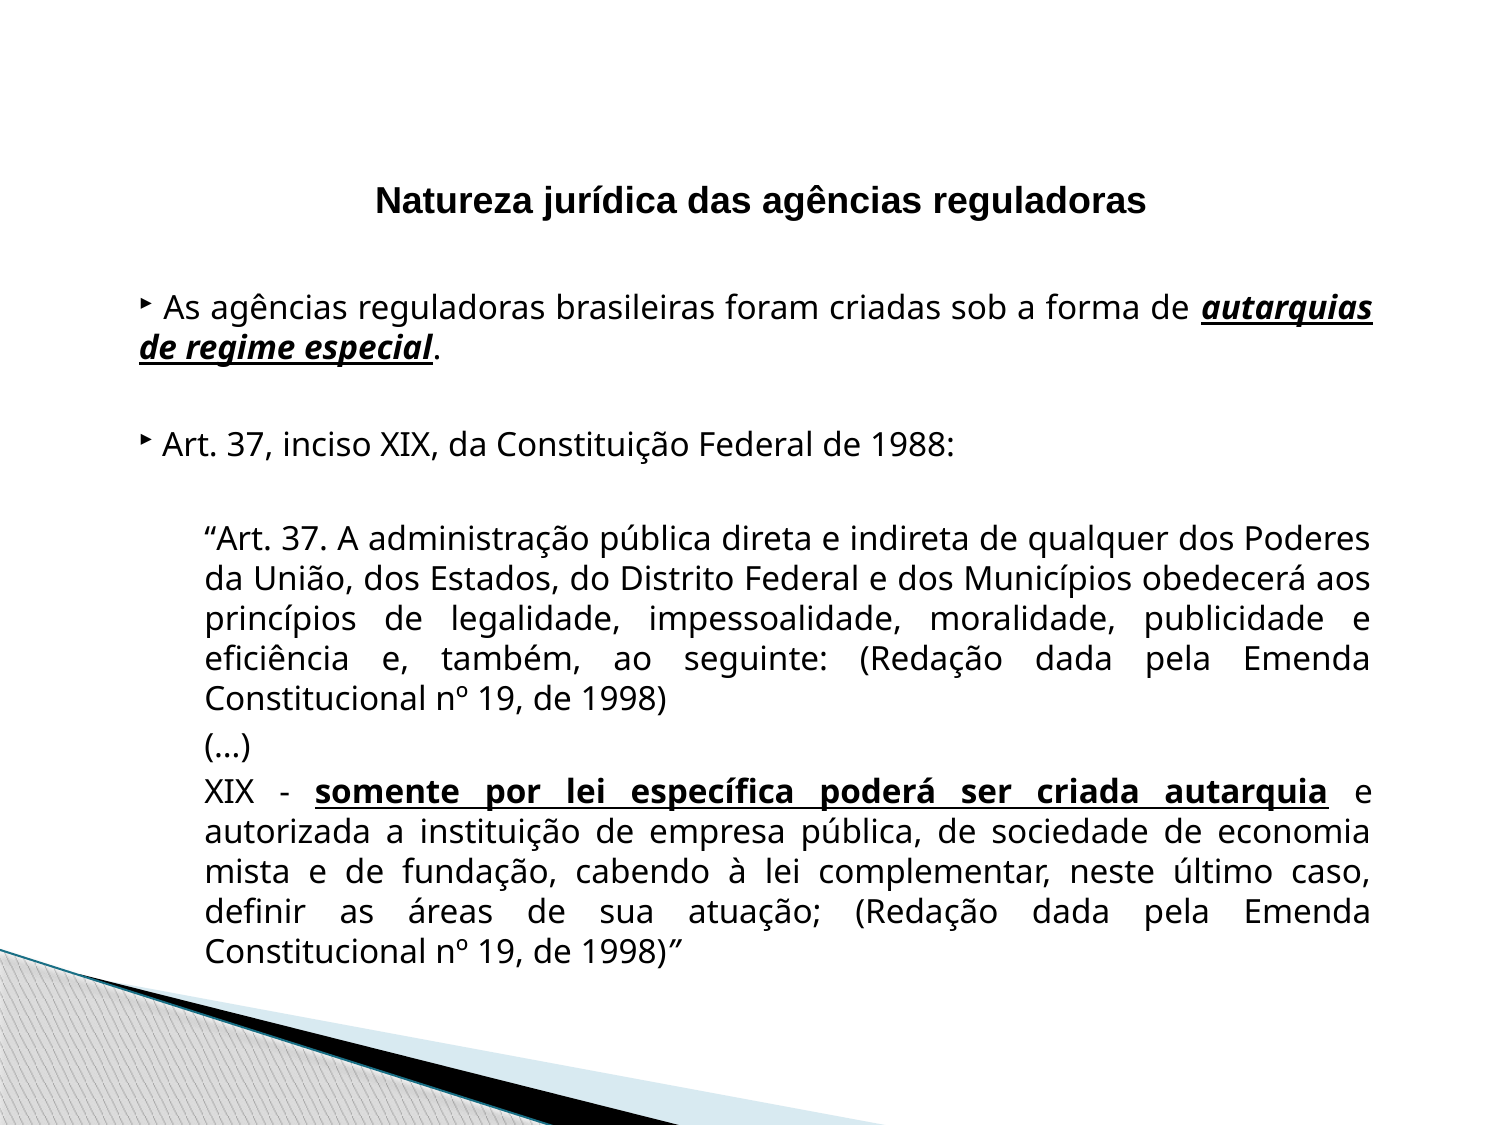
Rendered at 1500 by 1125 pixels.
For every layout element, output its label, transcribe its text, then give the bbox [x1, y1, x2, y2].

title Natureza jurídica das agências reguladoras [123, 78, 1399, 320]
subtitle As agências reguladoras brasileiras foram criadas sob a forma de autarquias de regime especial. Art. 37, inciso XIX, da Constituição Federal de 1988: “Art. 37. A administração pública direta e indireta de qualquer dos Poderes da União, dos Estados, do Distrito Federal e dos Municípios obedecerá aos princípios de legalidade, impessoalidade, moralidade, publicidade e eficiência e, também, ao seguinte: (Redação dada pela Emenda Constitucional nº 19, de 1998) (…) XIX - somente por lei específica poderá ser criada autarquia e autorizada a instituição de empresa pública, de sociedade de economia mista e de fundação, cabendo à lei complementar, neste último caso, definir as áreas de sua atuação; (Redação dada pela Emenda Constitucional nº 19, de 1998)” [123, 278, 1388, 1013]
